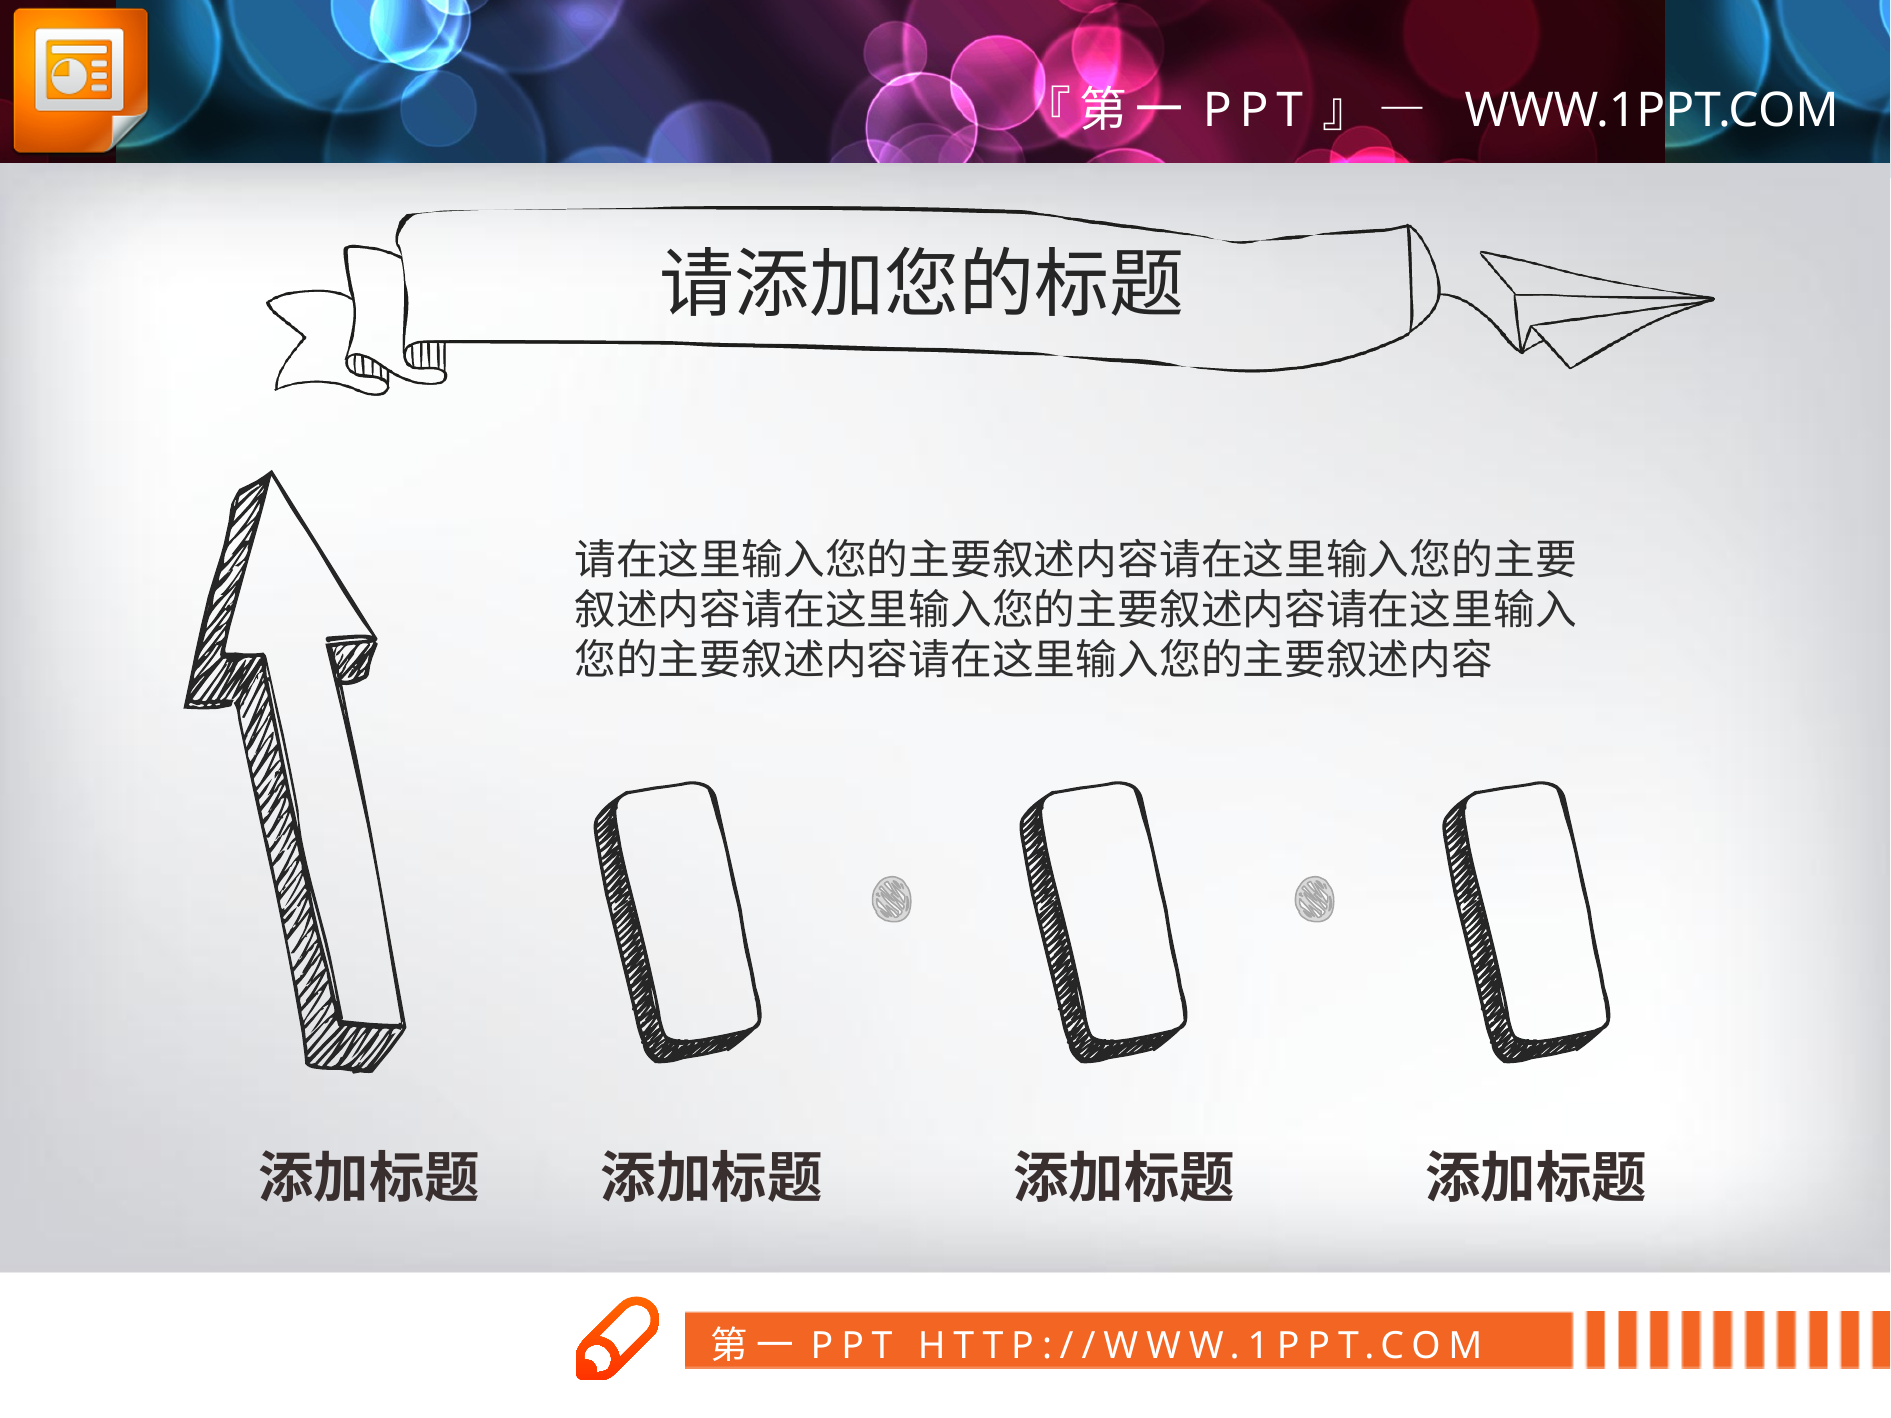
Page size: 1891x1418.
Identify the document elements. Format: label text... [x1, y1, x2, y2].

text_box [183, 469, 407, 1074]
text_box 添加标题 [998, 1134, 1250, 1216]
picture [685, 1311, 1891, 1369]
text_box [594, 782, 761, 1063]
text_box [1295, 876, 1334, 922]
picture [0, 0, 1891, 1275]
text_box 请在这里输入您的主要叙述内容请在这里输入您的主要叙述内容请在这里输入您的主要叙述内容请在这里输入您的主要叙述内容请在这里输入您的主要叙述内容 [574, 532, 1579, 734]
text_box 添加标题 [1410, 1134, 1663, 1216]
text_box [872, 876, 911, 922]
text_box 添加标题 [585, 1134, 838, 1216]
text_box [1443, 782, 1610, 1063]
text_box [1020, 782, 1187, 1063]
text_box 添加标题 [243, 1134, 496, 1216]
